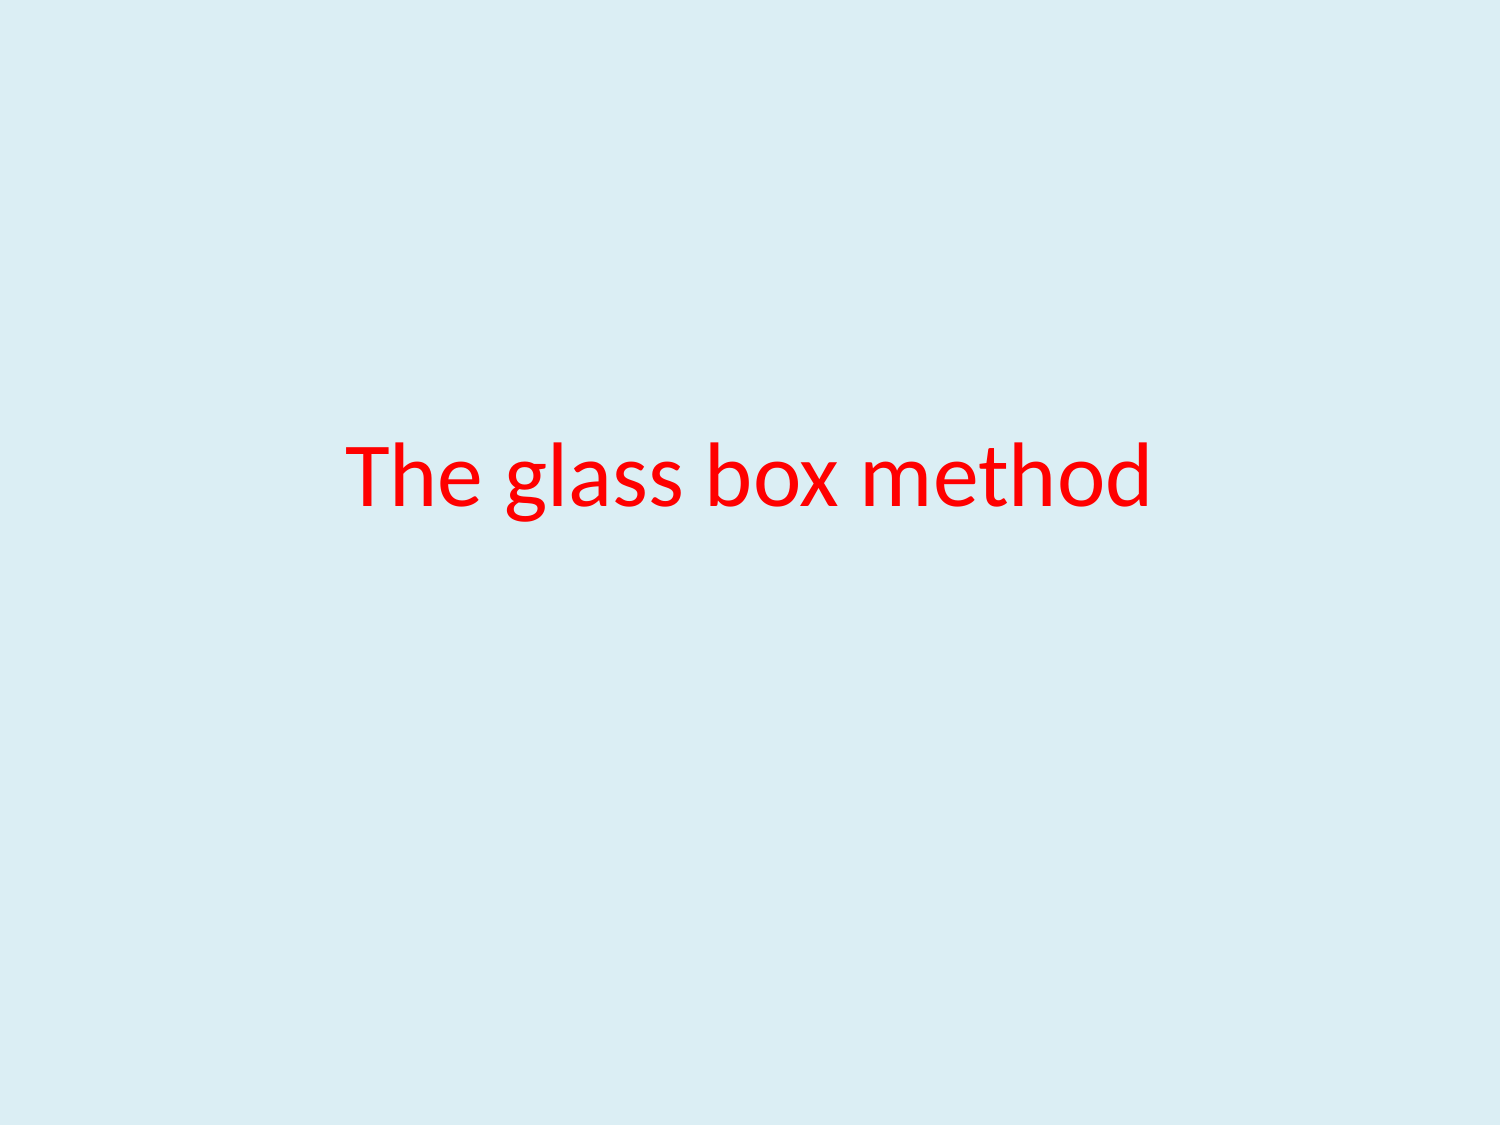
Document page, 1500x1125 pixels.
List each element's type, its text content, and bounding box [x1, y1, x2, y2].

title The glass box method [112, 349, 1388, 591]
